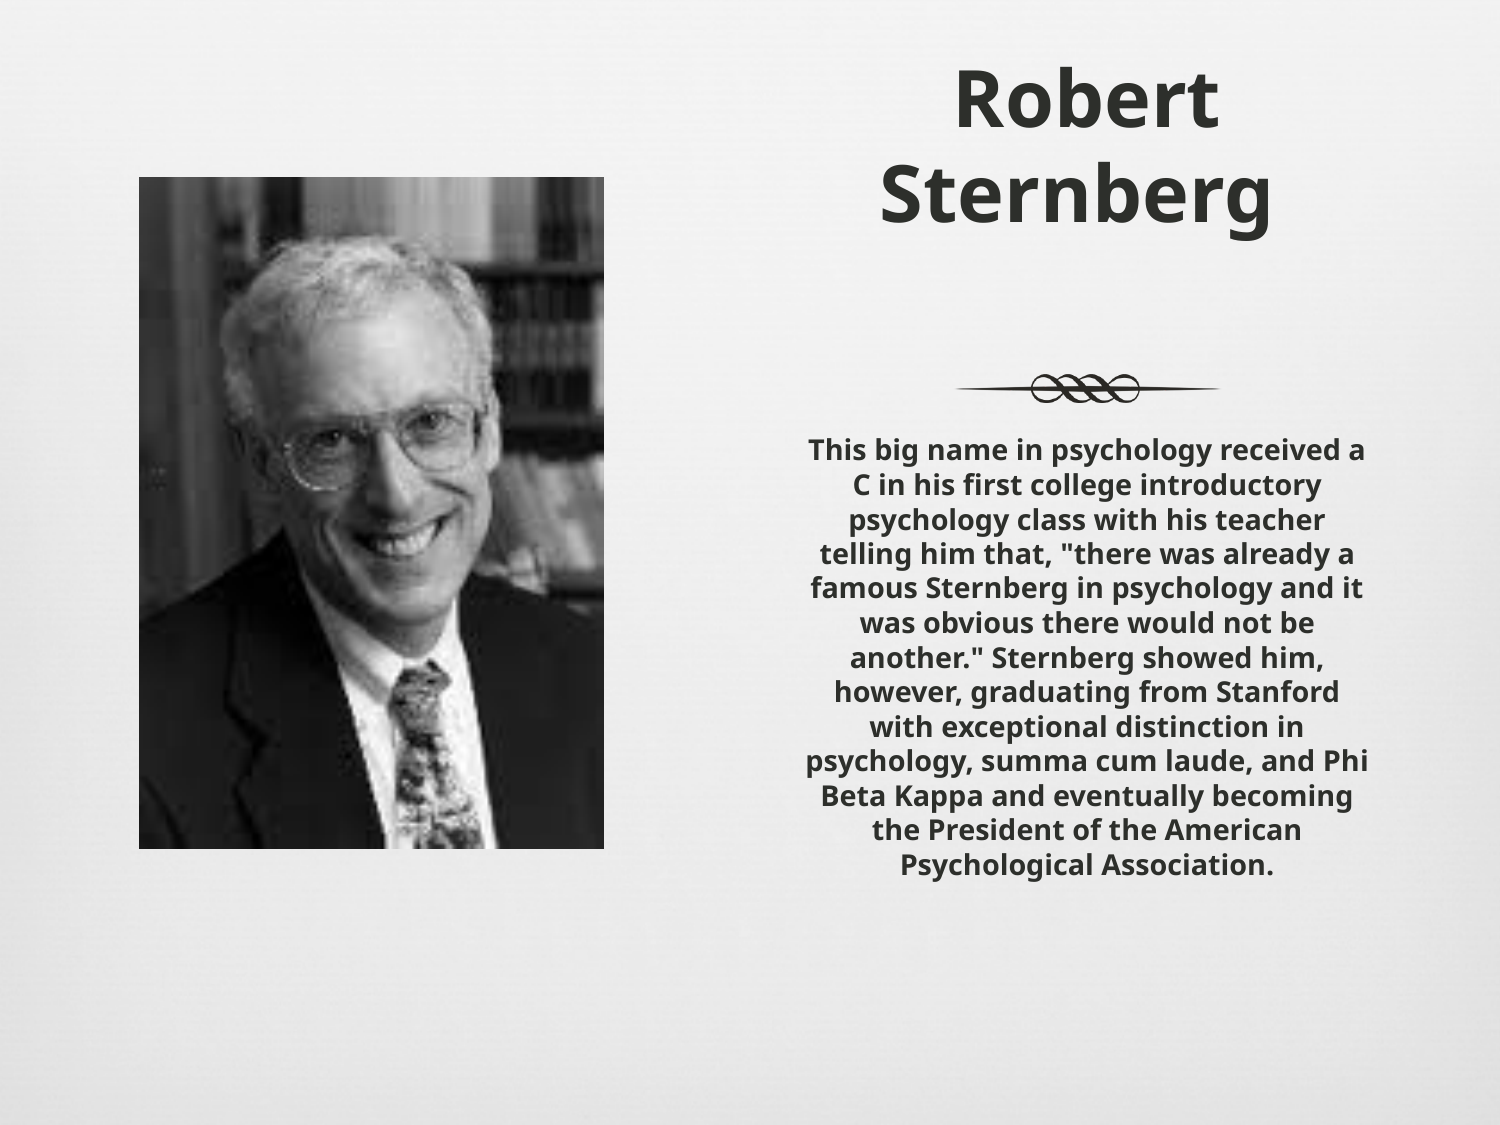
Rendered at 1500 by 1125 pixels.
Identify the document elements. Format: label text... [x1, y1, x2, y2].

list This big name in psychology received a C in his first college introductory psychology class with his teacher telling him that, "there was already a famous Sternberg in psychology and it was obvious there would not be another." Sternberg showed him, however, graduating from Stanford with exceptional distinction in psychology, summa cum laude, and Phi Beta Kappa and eventually becoming the President of the American Psychological Association. [787, 424, 1388, 900]
picture [139, 176, 605, 849]
title Robert Sternberg [787, 149, 1388, 341]
picture [952, 374, 1223, 403]
